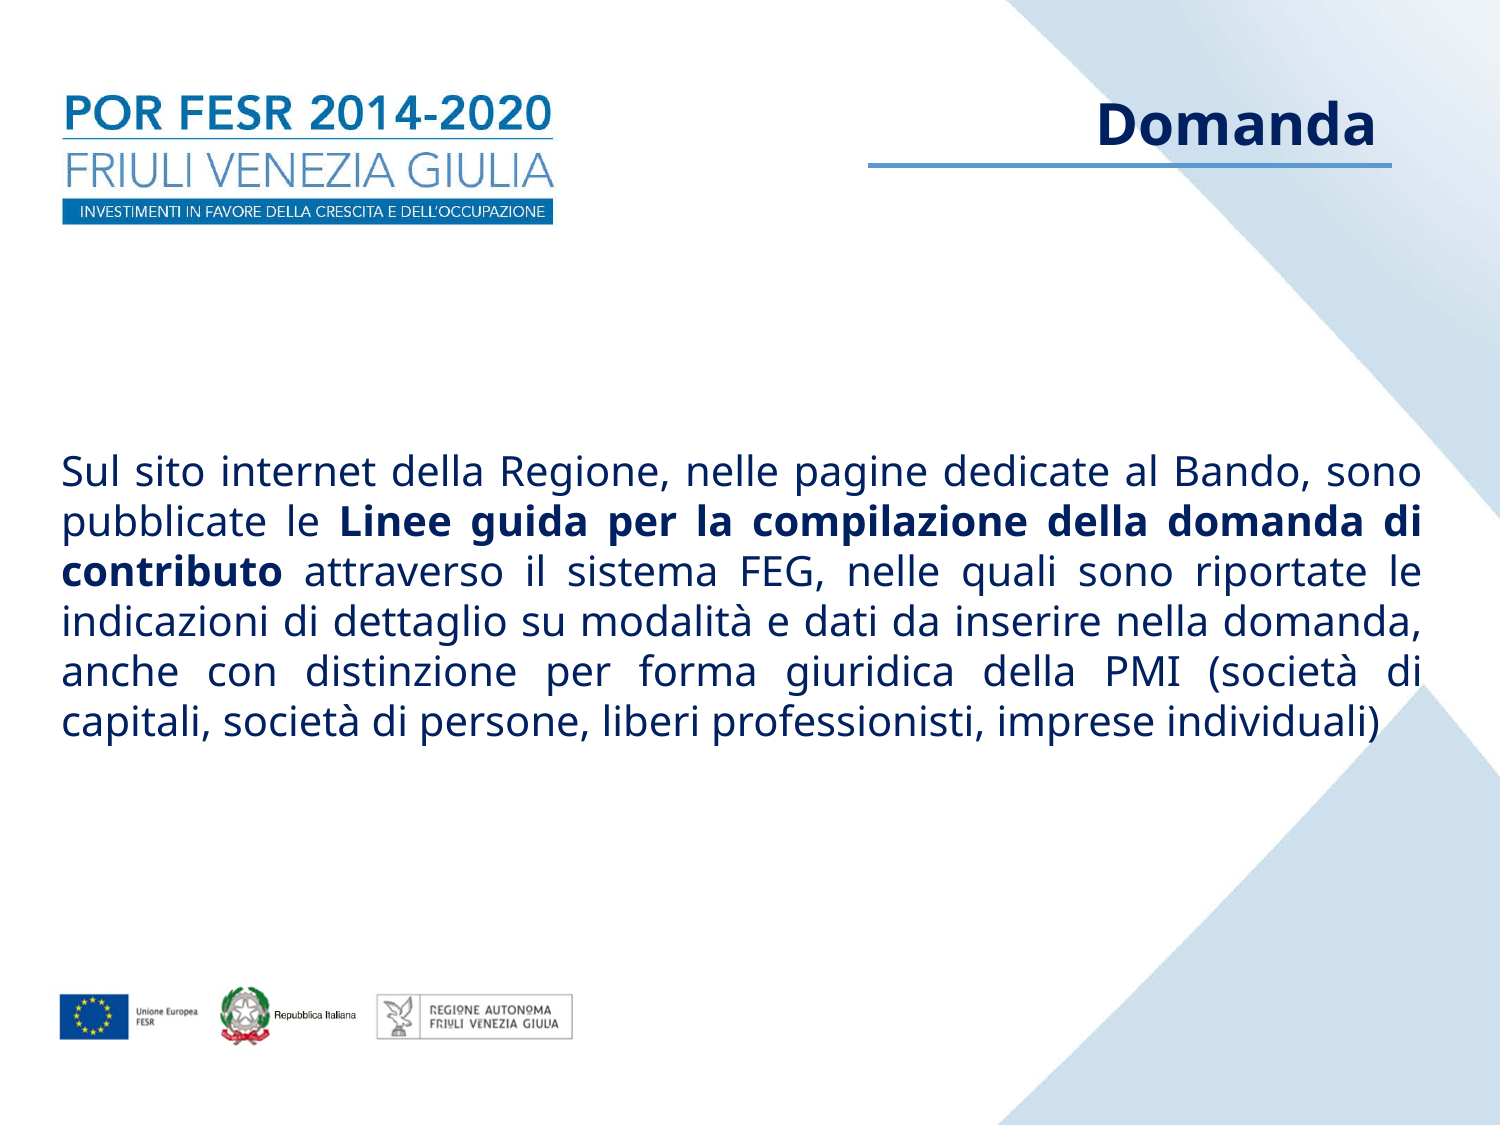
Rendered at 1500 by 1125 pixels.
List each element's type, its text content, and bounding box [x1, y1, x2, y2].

text_box Sul sito internet della Regione, nelle pagine dedicate al Bando, sono pubblicate le Linee guida per la compilazione della domanda di contributo attraverso il sistema FEG, nelle quali sono riportate le indicazioni di dettaglio su modalità e dati da inserire nella domanda, anche con distinzione per forma giuridica della PMI (società di capitali, società di persone, liberi professionisti, imprese individuali) [61, 444, 1424, 799]
text_box Domanda [655, 79, 1393, 165]
picture [0, 0, 1500, 1125]
